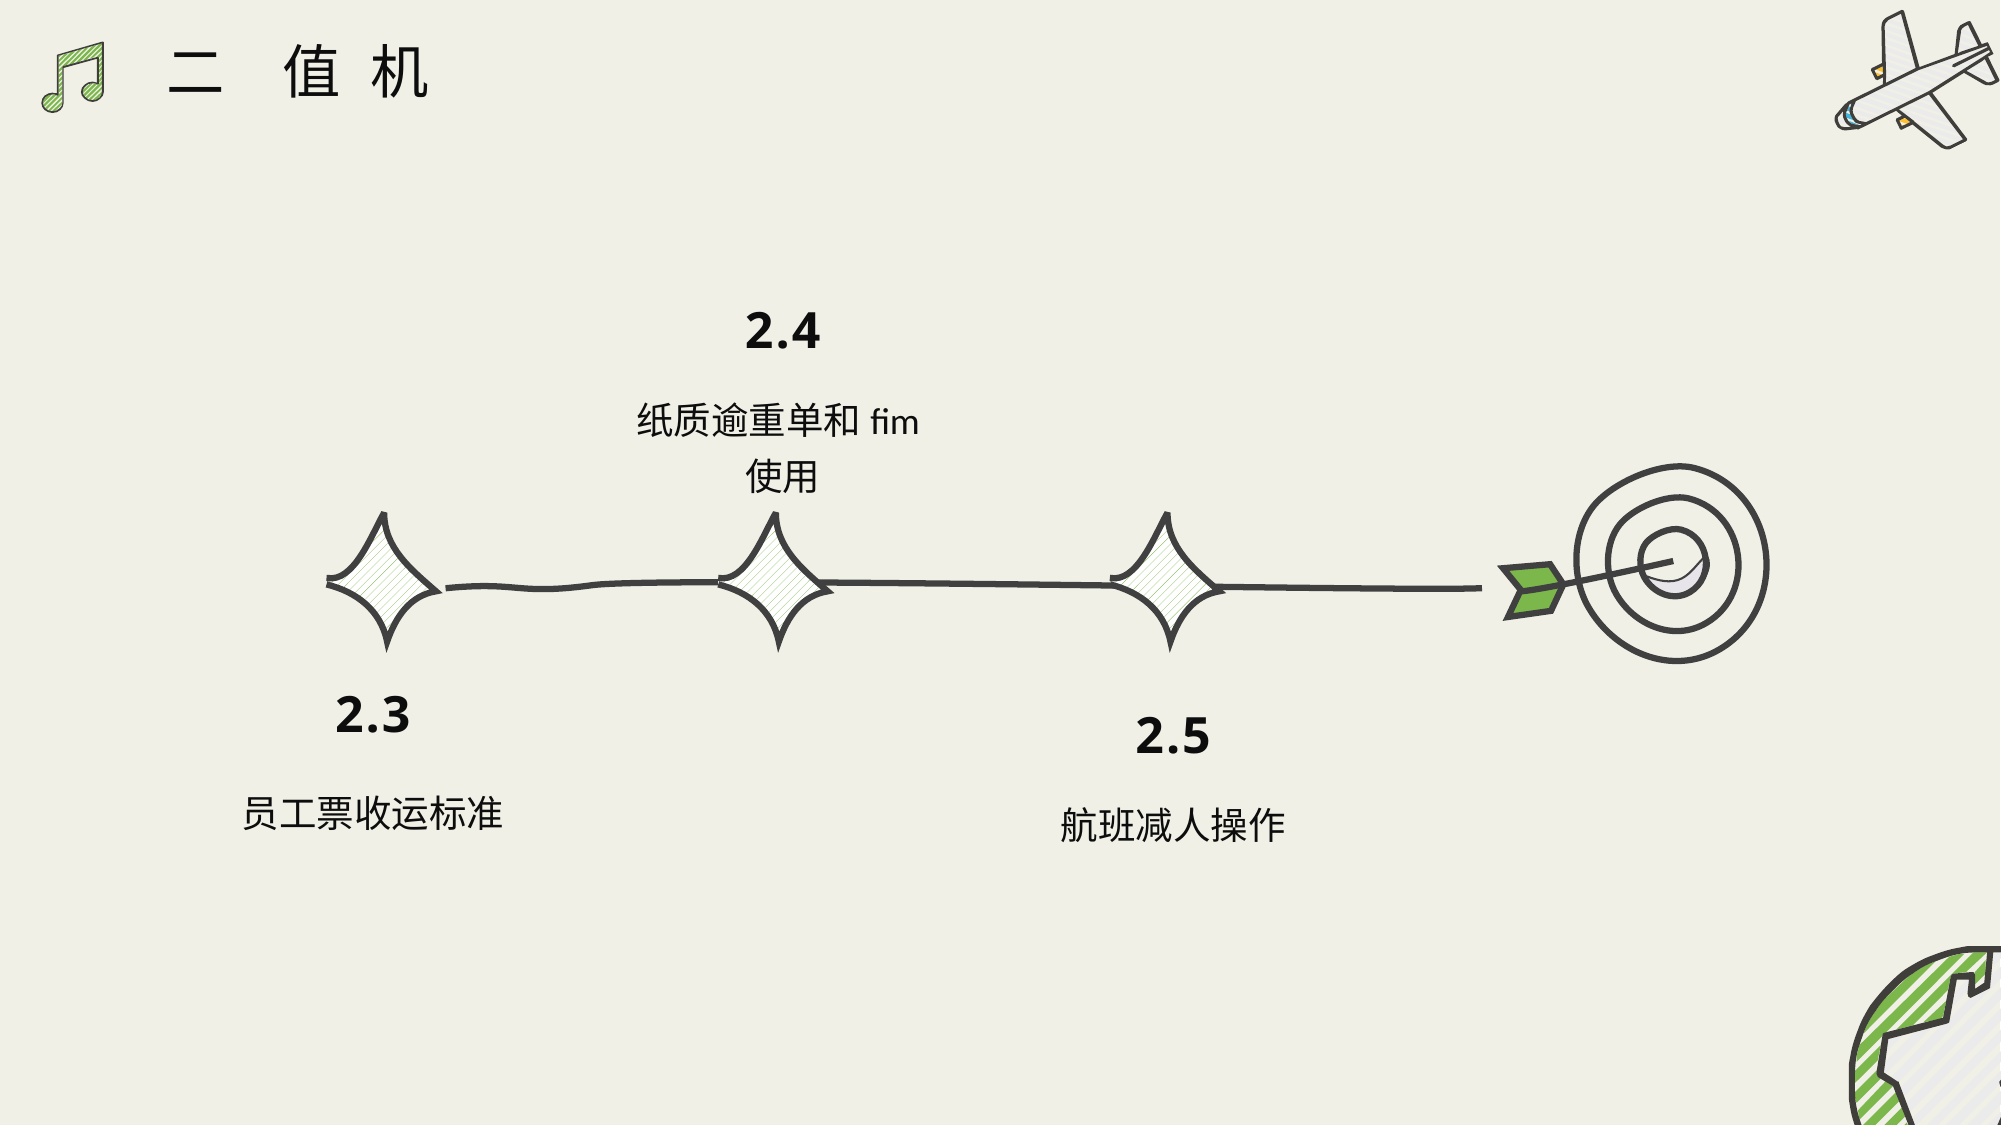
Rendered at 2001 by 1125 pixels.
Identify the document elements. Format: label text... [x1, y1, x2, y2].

text_box 员工票收运标准 [204, 771, 542, 843]
text_box [718, 512, 828, 642]
text_box [1109, 512, 1220, 642]
text_box 2.3 [248, 674, 497, 750]
text_box 二 值 机 [151, 27, 444, 113]
text_box [445, 582, 729, 590]
text_box 2.4 [658, 291, 907, 366]
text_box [1527, 451, 1761, 687]
text_box [326, 512, 437, 642]
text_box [41, 41, 104, 114]
text_box 纸质逾重单和fim使用 [614, 378, 952, 506]
text_box [819, 582, 1121, 589]
picture [1848, 946, 2000, 1125]
picture [1839, 0, 1987, 172]
text_box 2.5 [1048, 695, 1298, 771]
text_box 航班减人操作 [1004, 783, 1342, 855]
